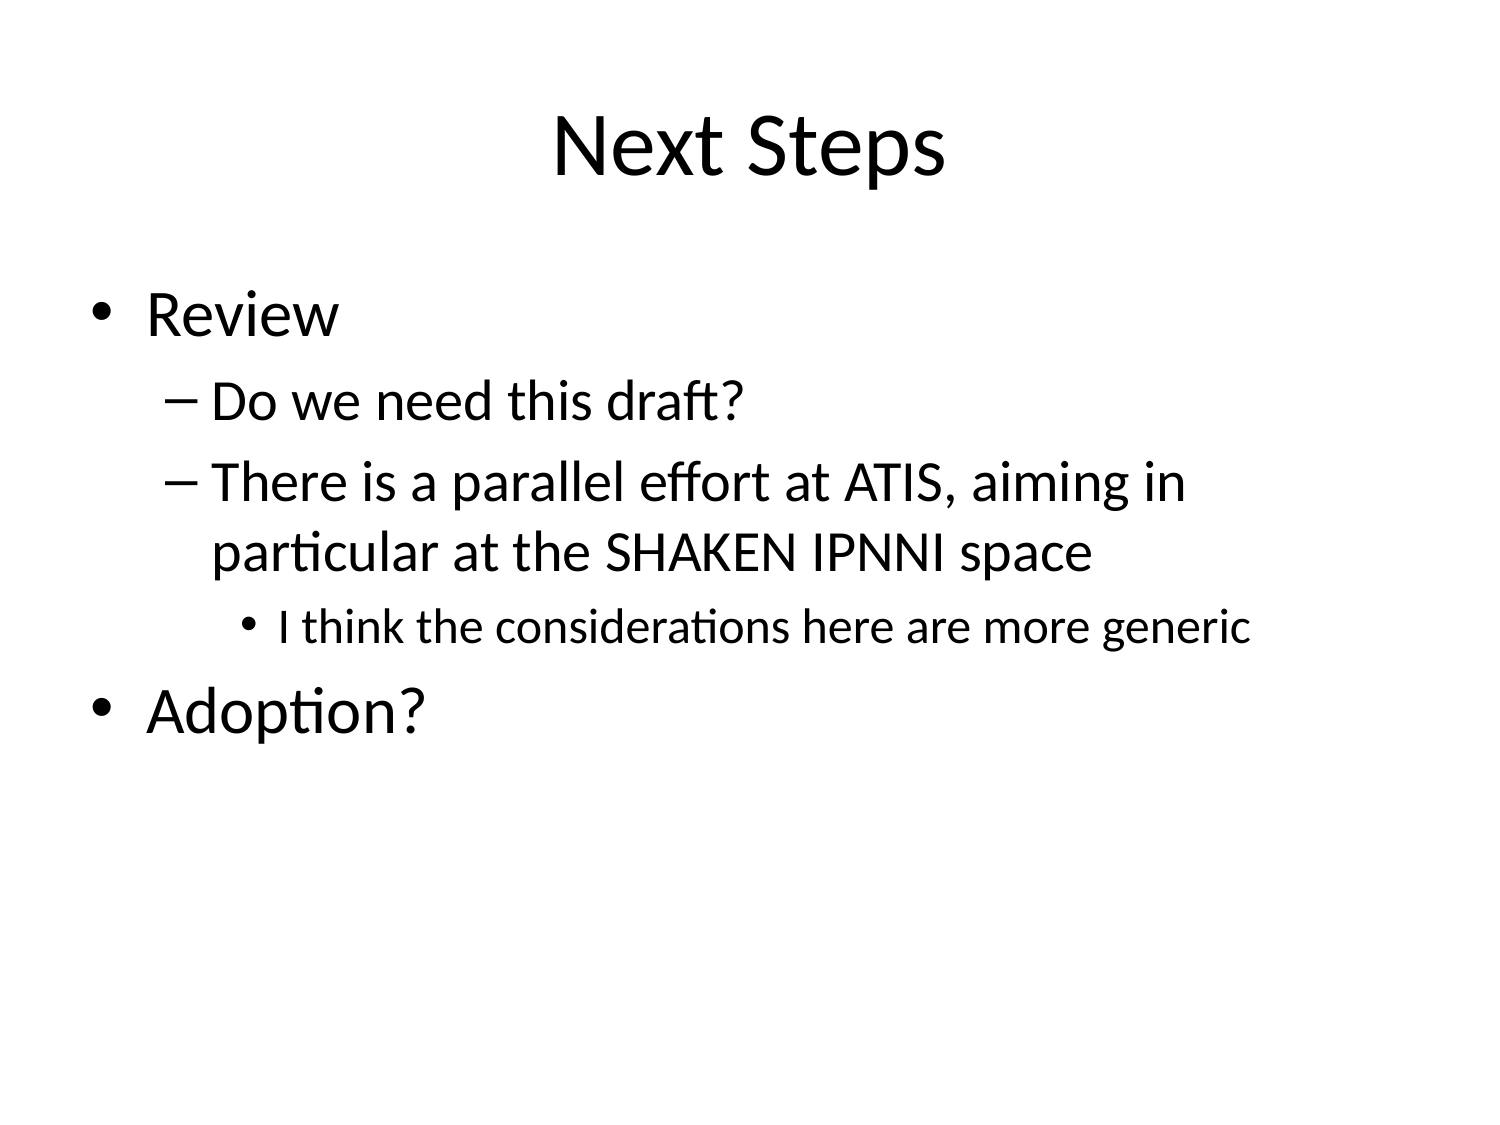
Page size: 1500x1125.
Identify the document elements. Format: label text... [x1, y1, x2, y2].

list Review Do we need this draft? There is a parallel effort at ATIS, aiming in particular at the SHAKEN IPNNI space I think the considerations here are more generic Adoption? [75, 262, 1425, 1005]
title Next Steps [75, 45, 1425, 233]
